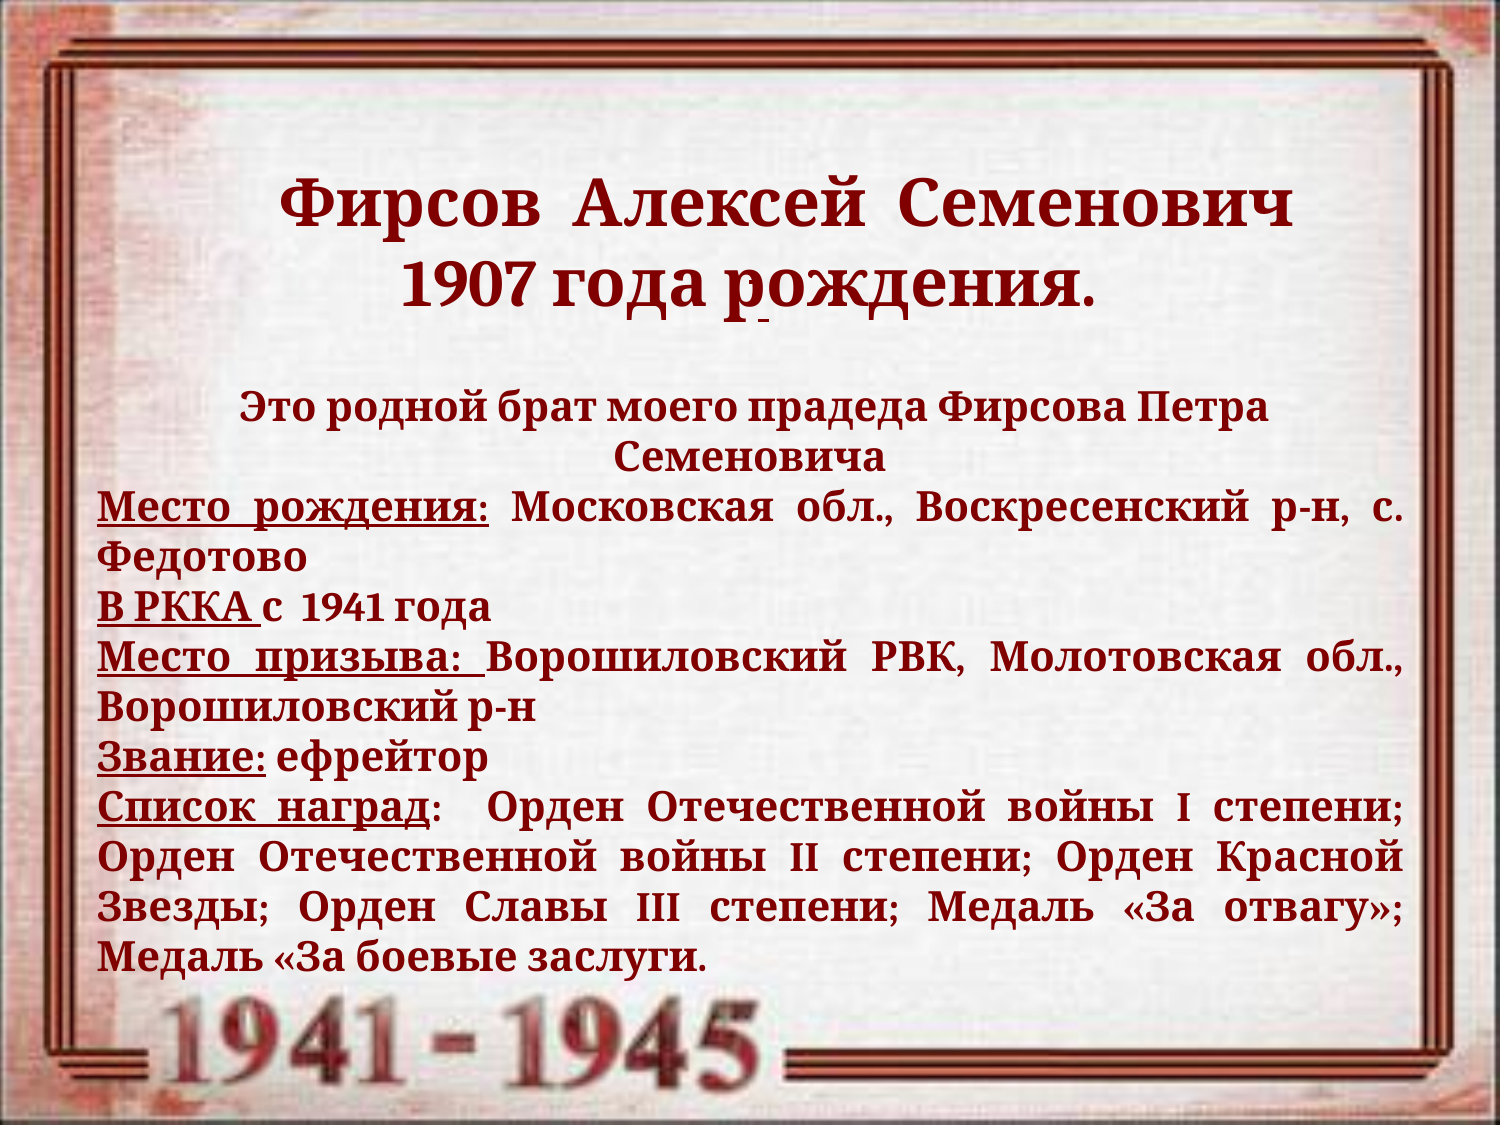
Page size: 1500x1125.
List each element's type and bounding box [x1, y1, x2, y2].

list [0, 0, 1500, 1125]
